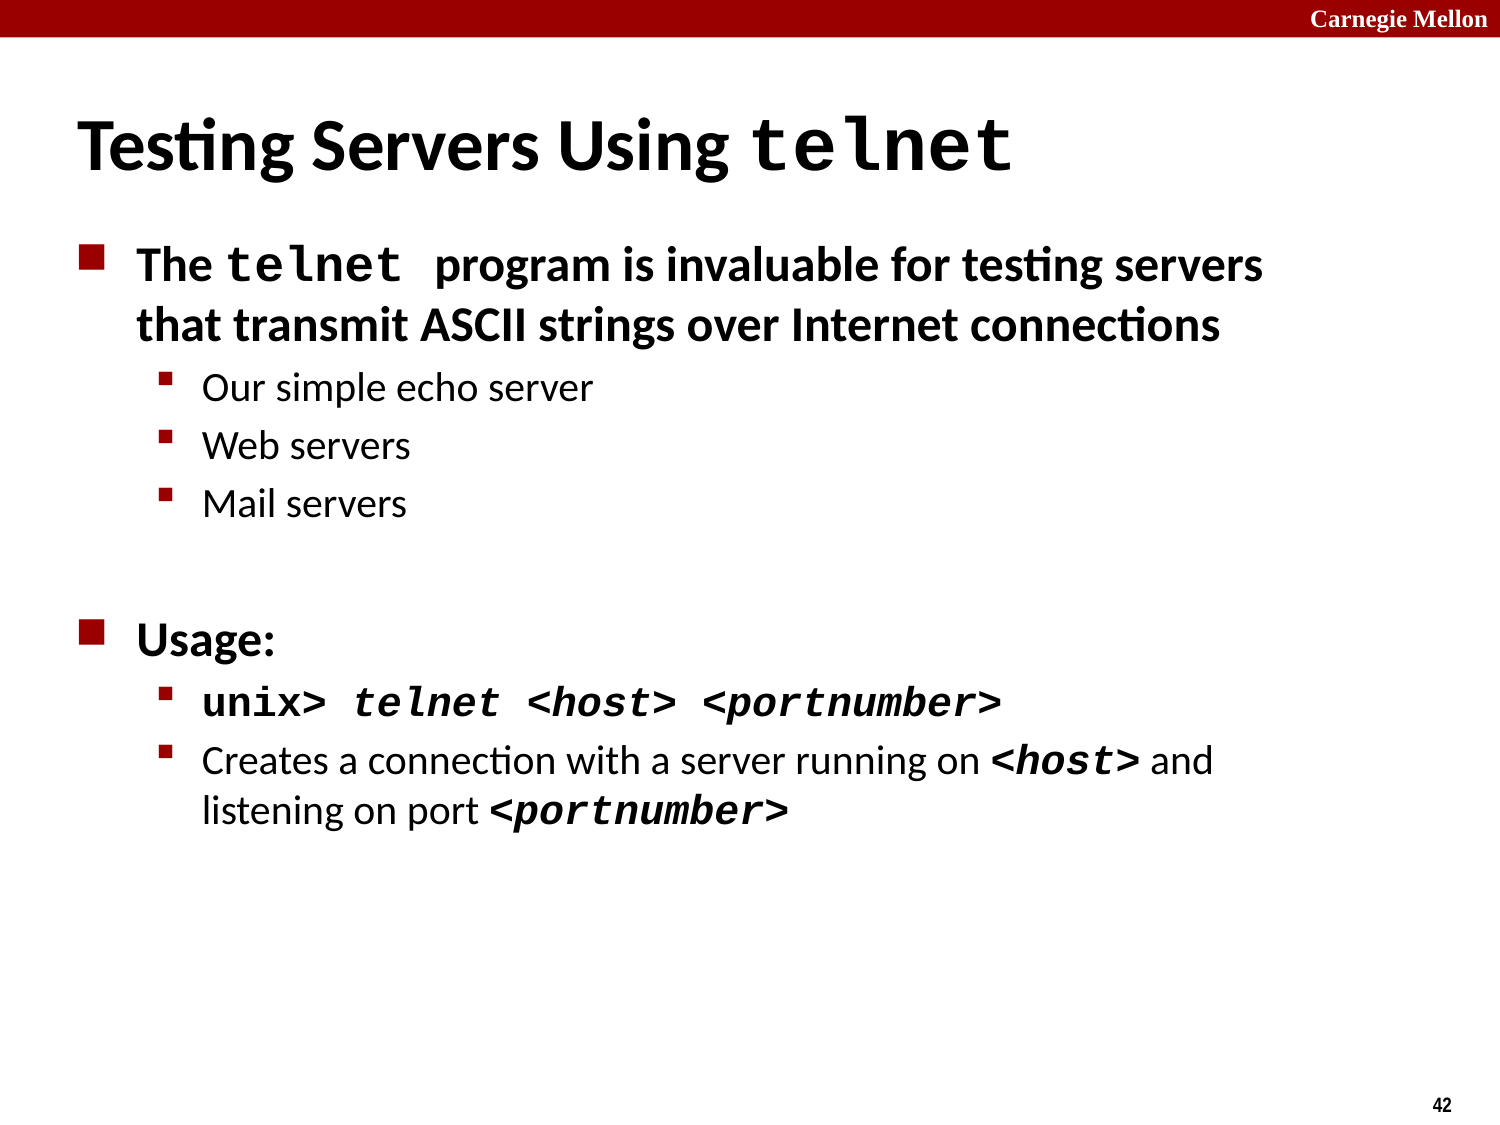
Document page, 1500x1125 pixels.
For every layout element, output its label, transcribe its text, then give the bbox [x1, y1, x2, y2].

list The telnet program is invaluable for testing servers that transmit ASCII strings over Internet connections Our simple echo server Web servers Mail servers Usage: unix> telnet <host> <portnumber> Creates a connection with a server running on <host> and listening on port <portnumber> [64, 223, 1361, 1040]
title Testing Servers Using telnet [62, 93, 1298, 188]
